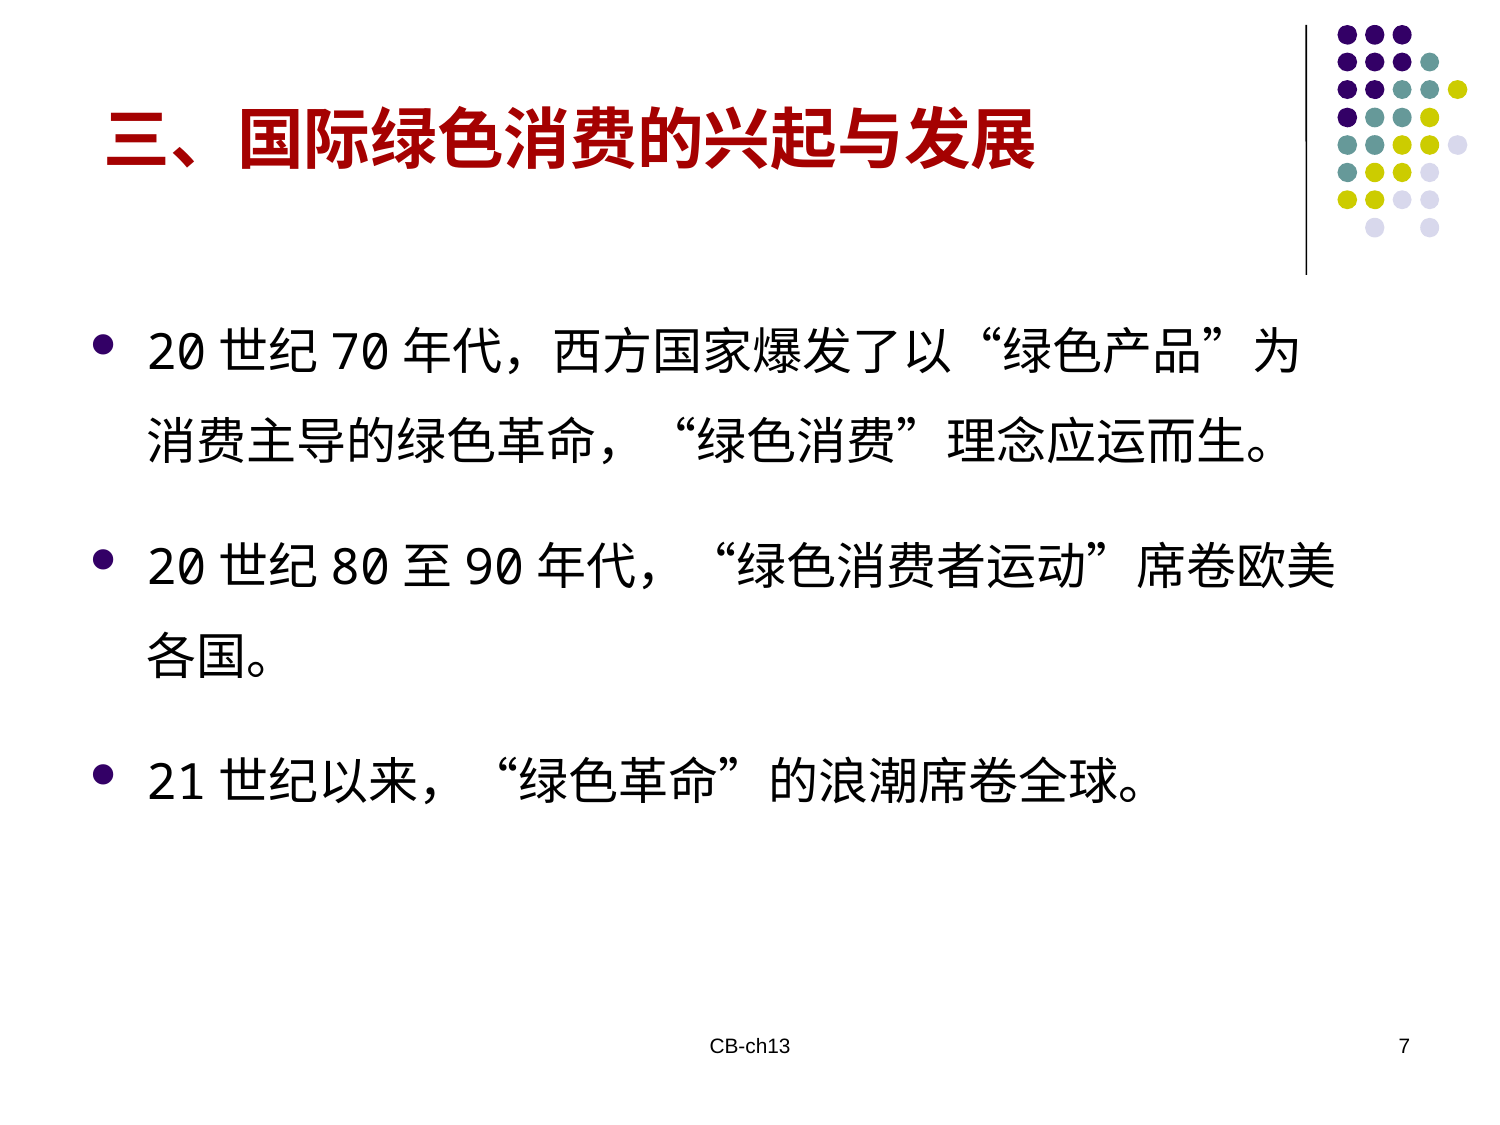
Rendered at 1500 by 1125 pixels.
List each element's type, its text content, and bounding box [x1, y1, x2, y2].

list 20世纪70年代，西方国家爆发了以“绿色产品”为消费主导的绿色革命，“绿色消费”理念应运而生。 20世纪80至90年代，“绿色消费者运动”席卷欧美各国。 21世纪以来，“绿色革命”的浪潮席卷全球。 [74, 281, 1360, 1006]
title 三、国际绿色消费的兴起与发展 [88, 42, 1479, 231]
slide_number 7 [1074, 1024, 1426, 1101]
footer CB-ch13 [512, 1024, 988, 1101]
